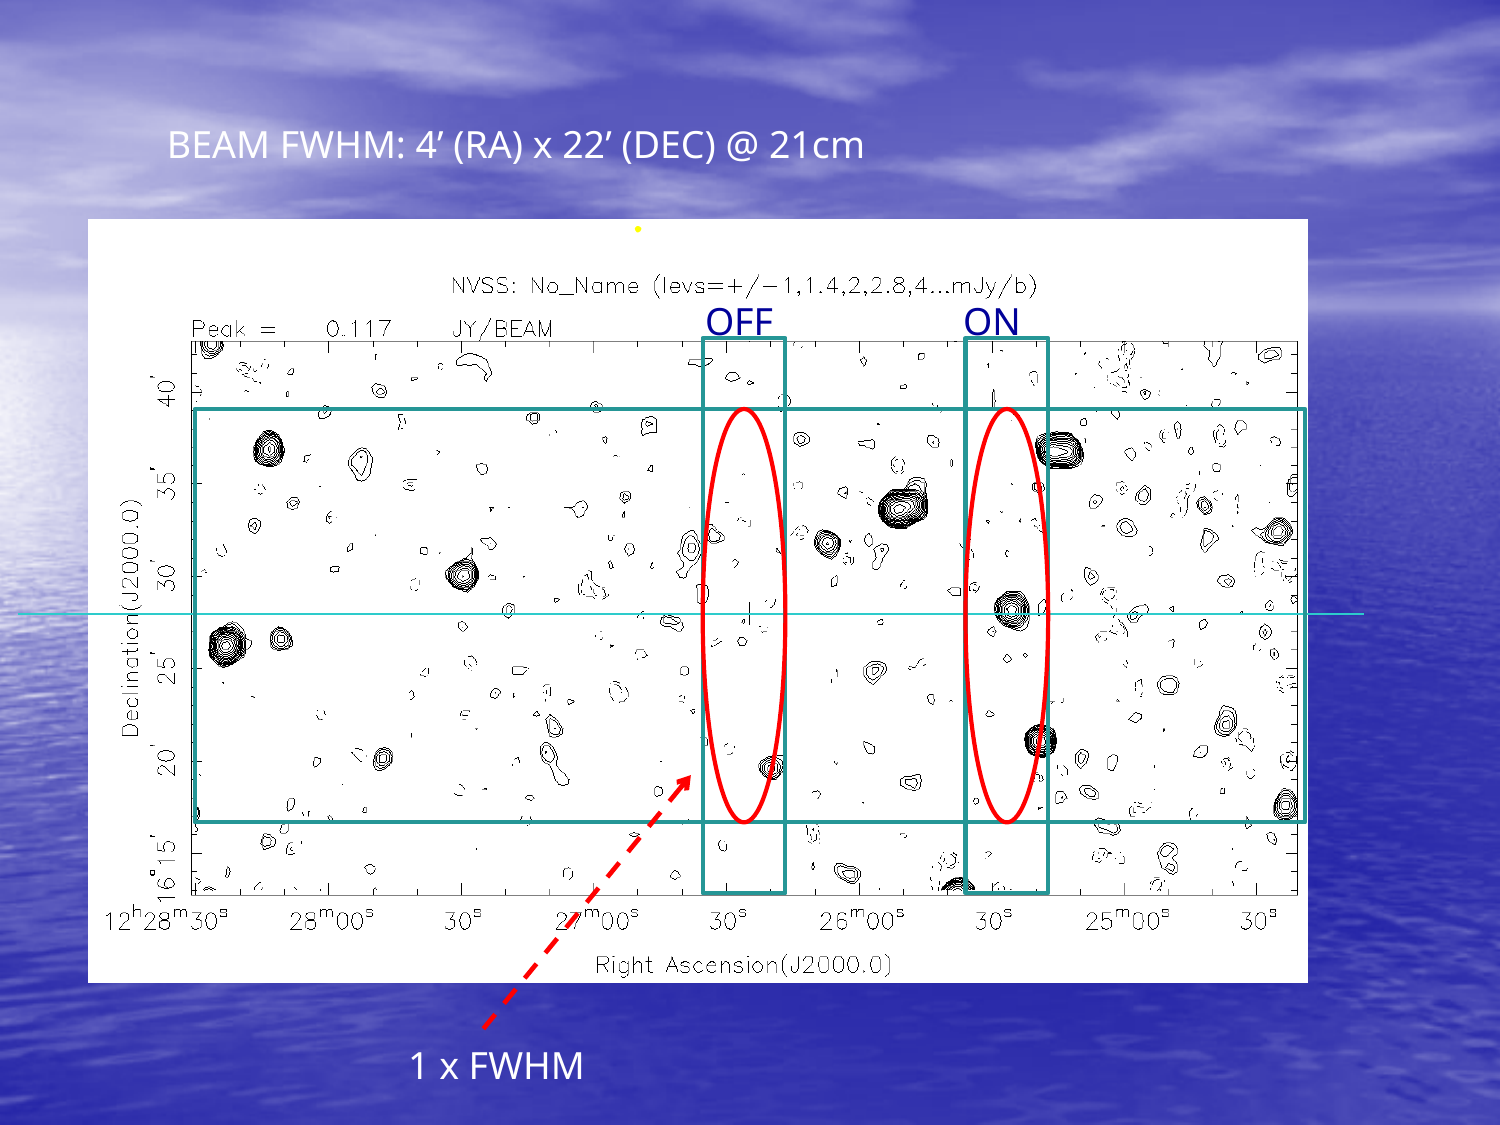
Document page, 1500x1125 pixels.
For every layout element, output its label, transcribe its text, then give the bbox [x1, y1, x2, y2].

text_box 1 x FWHM [393, 1043, 600, 1095]
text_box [17, 219, 1365, 1036]
text_box BEAM FWHM: 4’ (RA) x 22’ (DEC) @ 21cm [152, 113, 881, 174]
